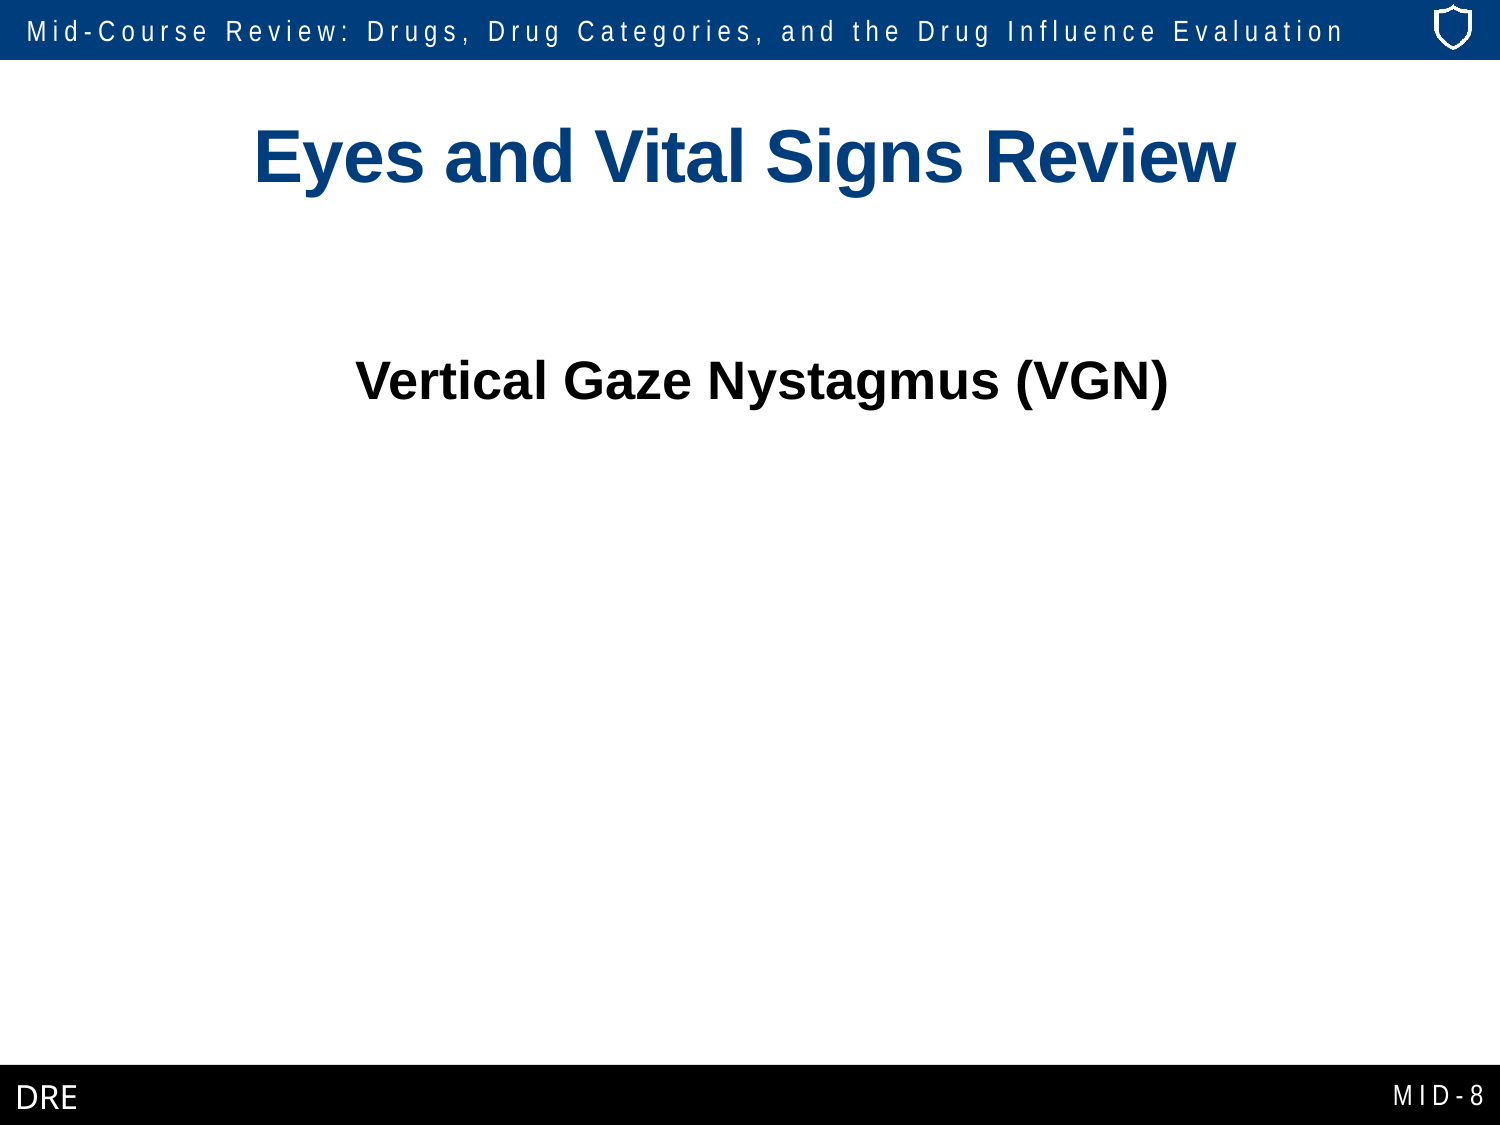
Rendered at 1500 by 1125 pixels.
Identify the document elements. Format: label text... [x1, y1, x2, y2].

list Vertical Gaze Nystagmus (VGN) [85, 337, 1425, 980]
picture [1434, 4, 1472, 50]
title Eyes and Vital Signs Review [85, 111, 1406, 207]
slide_number MID-8 [1218, 1063, 1499, 1124]
